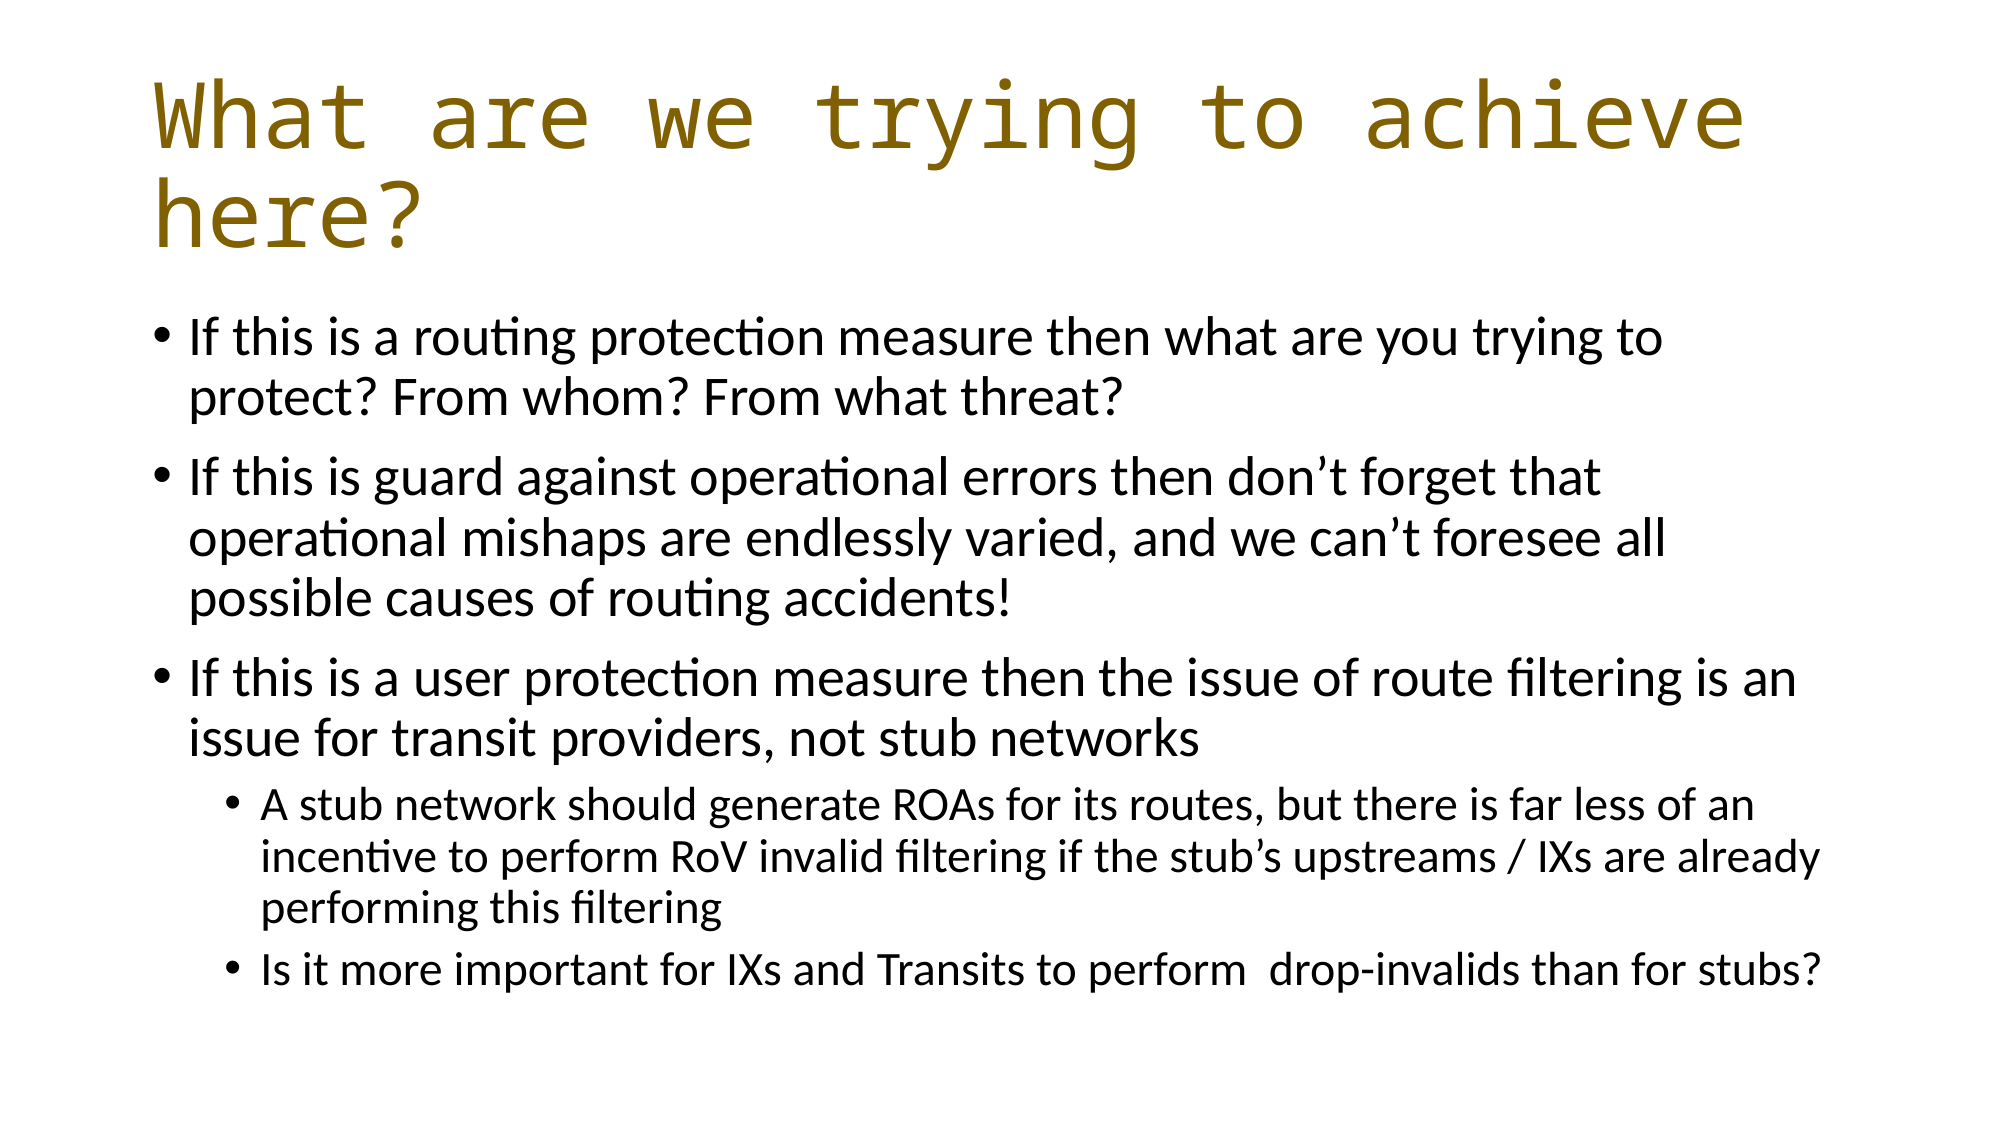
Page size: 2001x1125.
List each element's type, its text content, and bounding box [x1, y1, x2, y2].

title What are we trying to achieve here? [137, 59, 1863, 278]
list If this is a routing protection measure then what are you trying to protect? From whom? From what threat? If this is guard against operational errors then don’t forget that operational mishaps are endlessly varied, and we can’t foresee all possible causes of routing accidents! If this is a user protection measure then the issue of route filtering is an issue for transit providers, not stub networks A stub network should generate ROAs for its routes, but there is far less of an incentive to perform RoV invalid filtering if the stub’s upstreams / IXs are already performing this filtering Is it more important for IXs and Transits to perform drop-invalids than for stubs? [137, 299, 1863, 1014]
